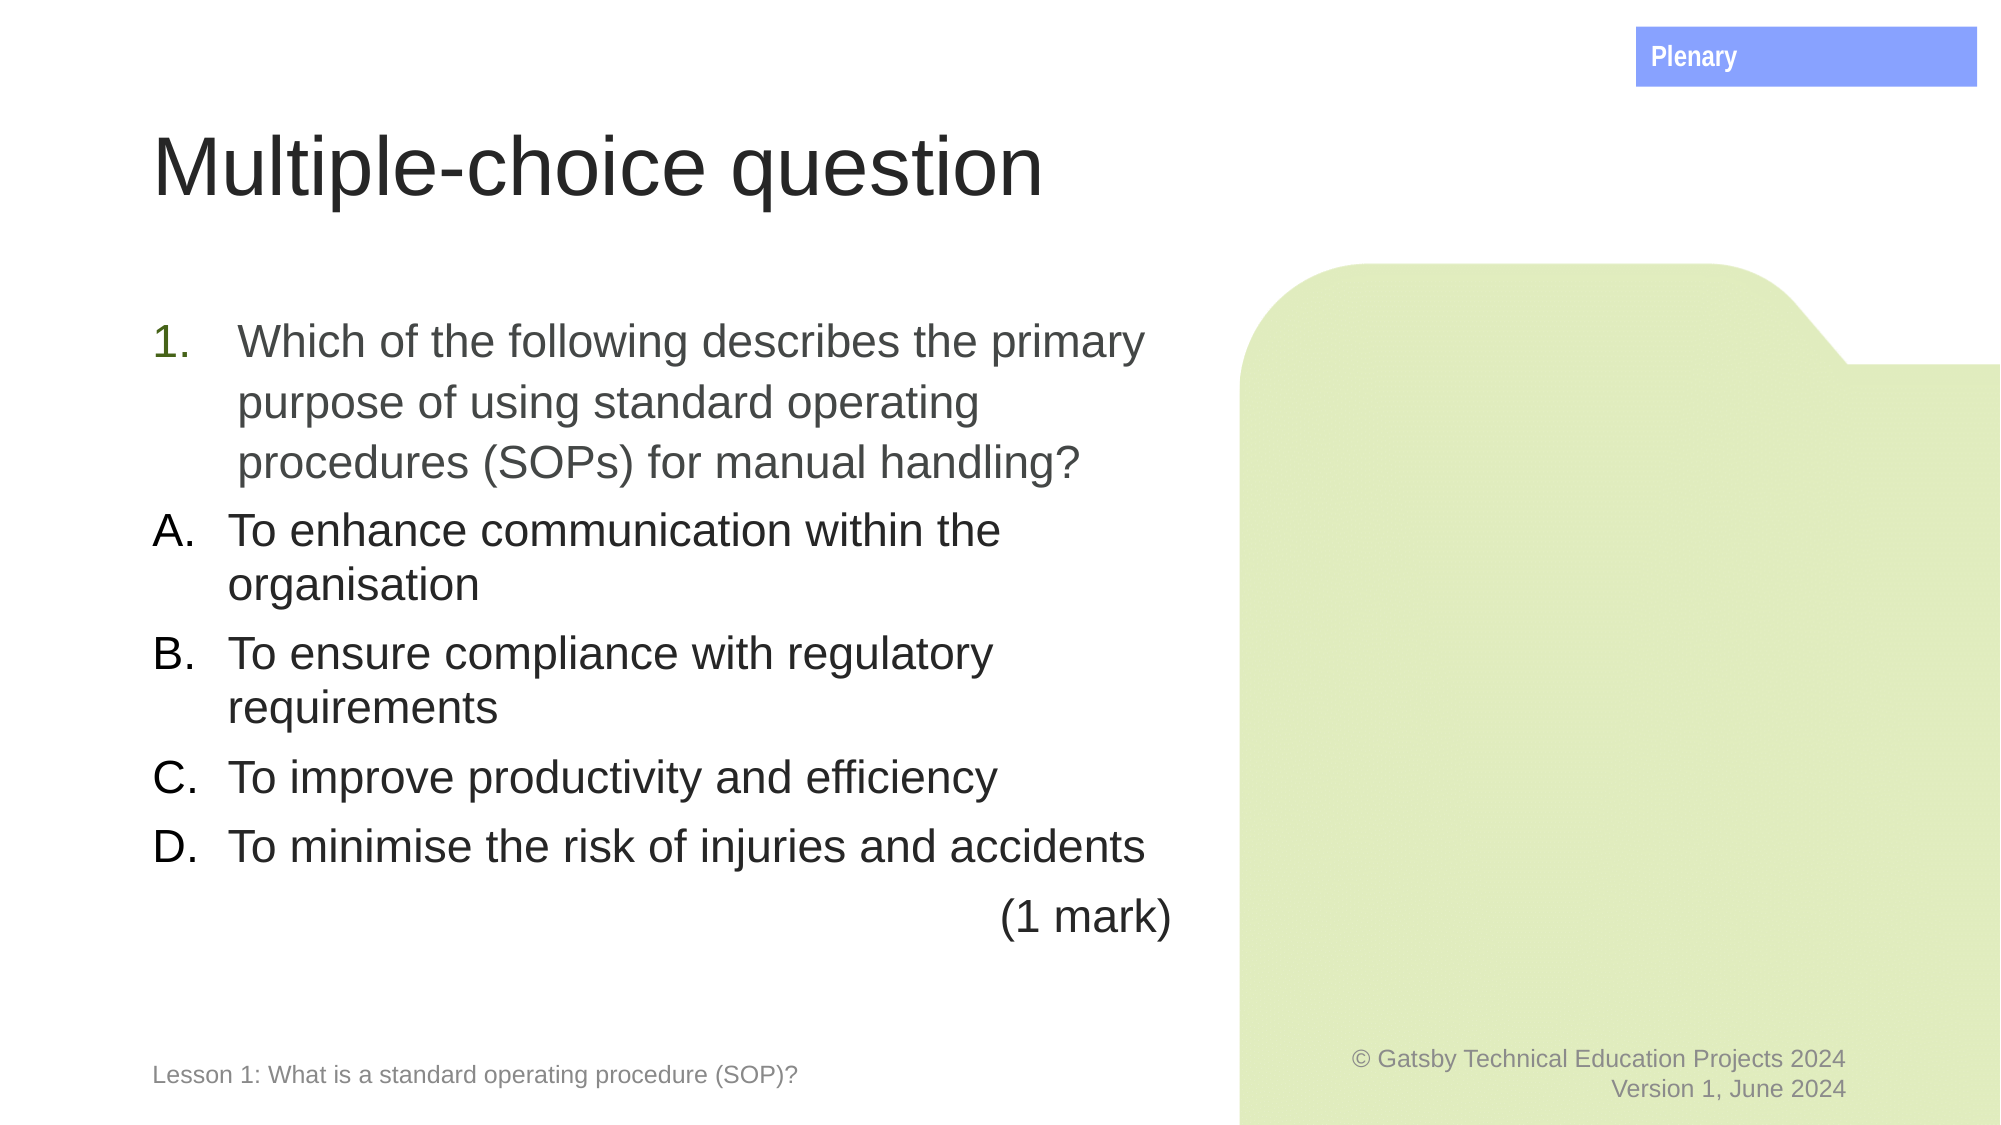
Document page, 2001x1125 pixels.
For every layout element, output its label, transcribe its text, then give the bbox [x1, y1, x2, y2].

list Plenary [1636, 26, 1978, 87]
list Lesson 1: What is a standard operating procedure (SOP)? [137, 1042, 829, 1103]
title Multiple-choice question [137, 59, 1863, 278]
picture [1239, 0, 2000, 1125]
list Which of the following describes the primary purpose of using standard operating procedures (SOPs) for manual handling? To enhance communication within the organisation To ensure compliance with regulatory requirements To improve productivity and efficiency To minimise the risk of injuries and accidents (1 mark) [137, 299, 1188, 1014]
